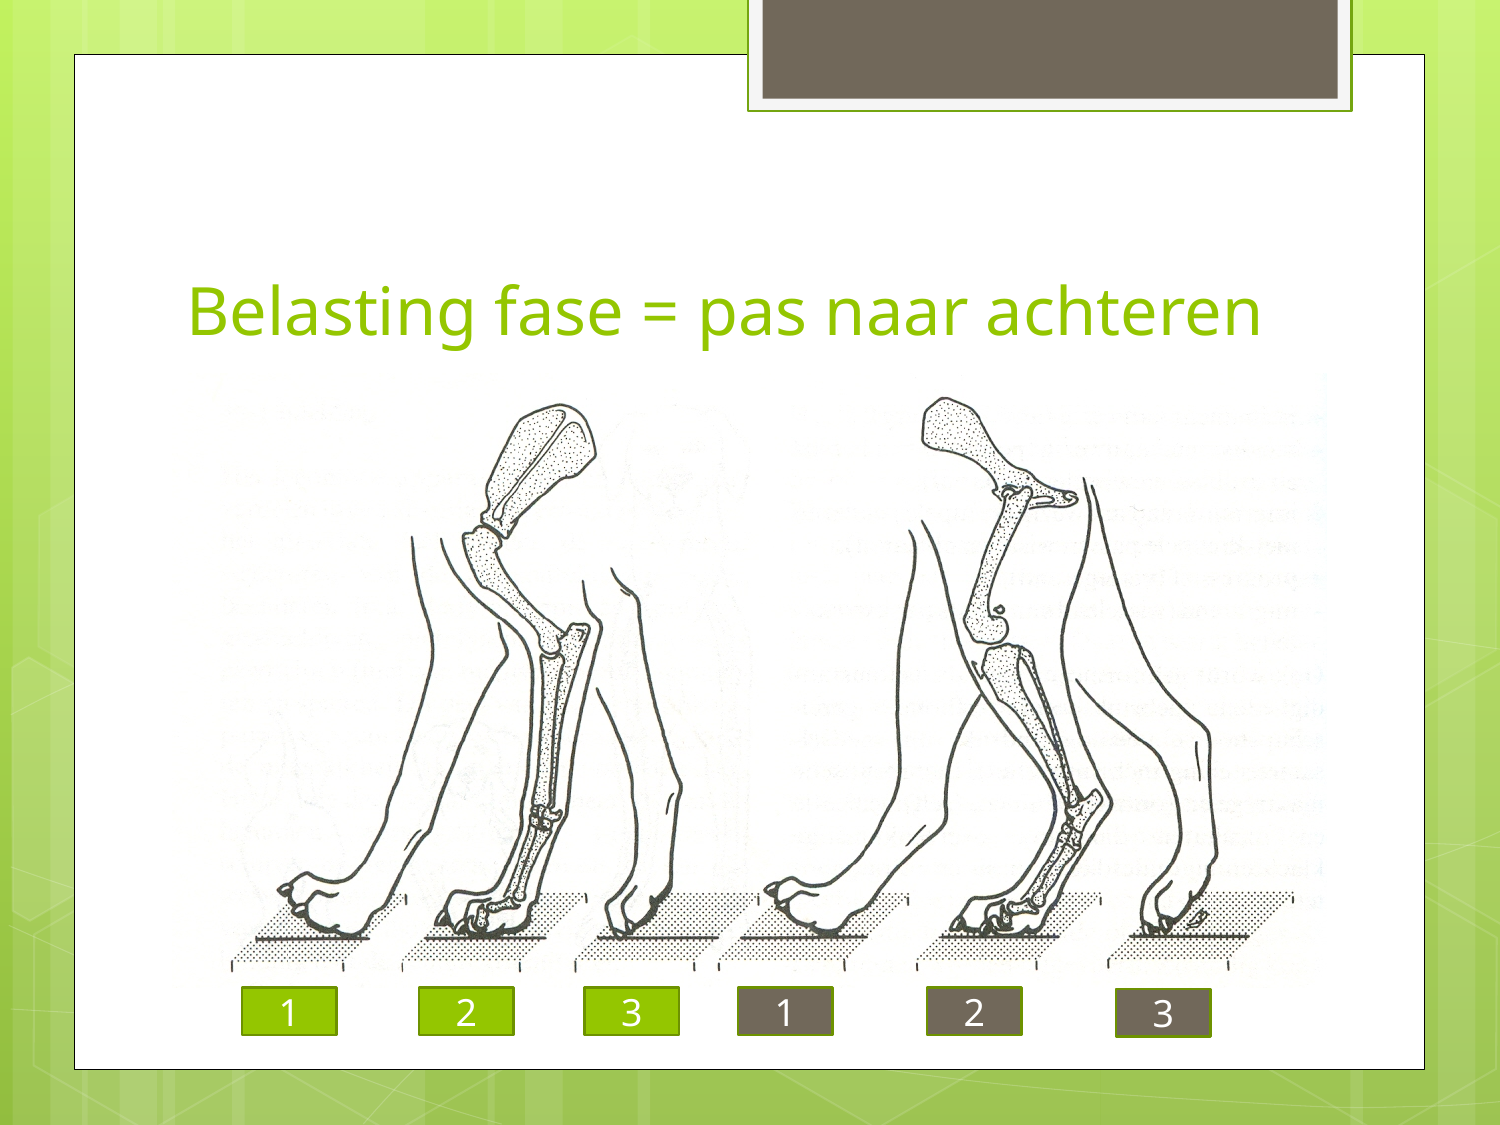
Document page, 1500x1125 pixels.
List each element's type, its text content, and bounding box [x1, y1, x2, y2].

text_box 2 [418, 996, 515, 1036]
text_box 2 [926, 996, 1023, 1036]
text_box 3 [583, 996, 680, 1036]
text_box 1 [241, 996, 338, 1036]
text_box 1 [737, 996, 834, 1036]
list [172, 373, 1327, 988]
text_box 3 [1115, 996, 1212, 1038]
title Belasting fase = pas naar achteren [171, 168, 1341, 357]
